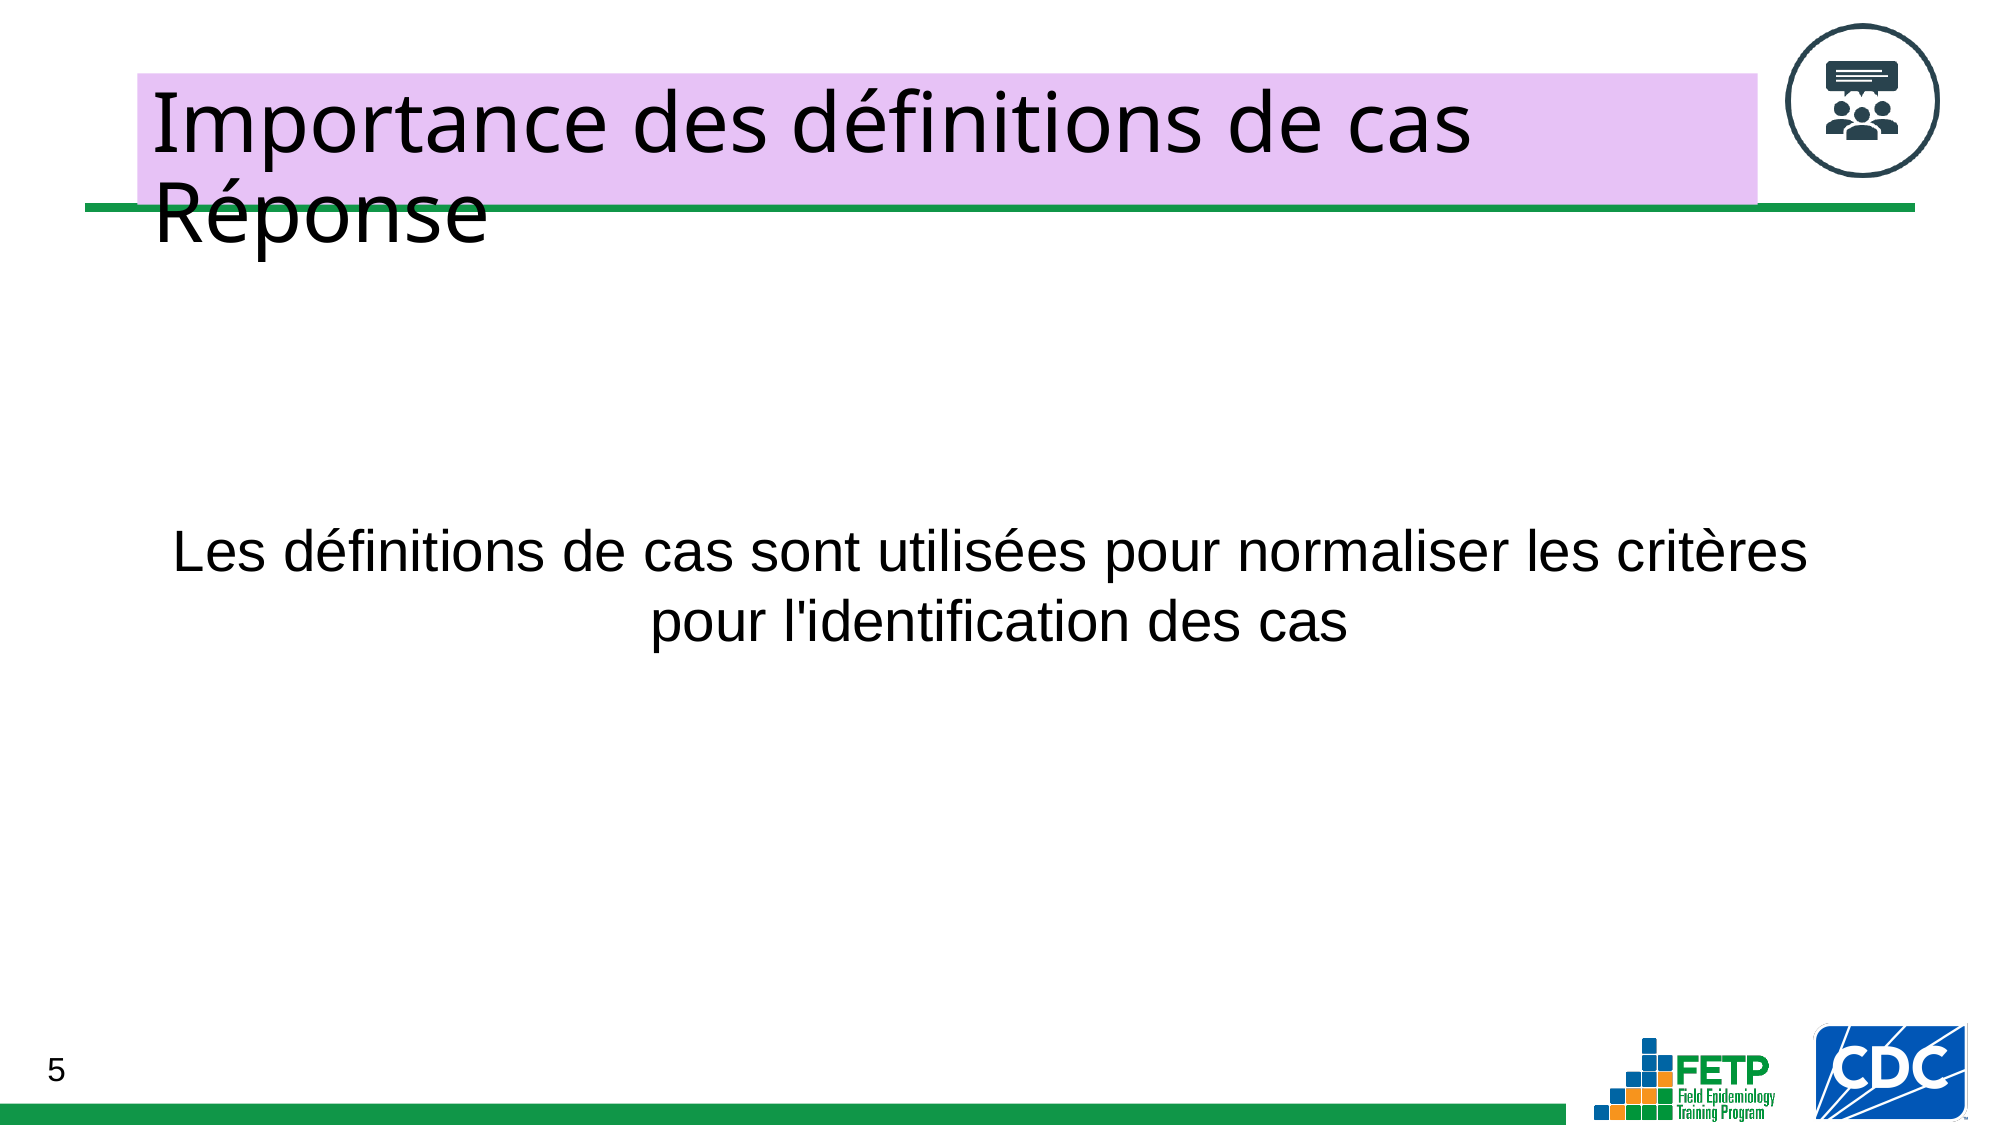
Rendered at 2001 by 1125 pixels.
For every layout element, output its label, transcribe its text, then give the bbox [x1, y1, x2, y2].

picture [1594, 1038, 1775, 1122]
picture [1813, 1023, 1968, 1122]
list Les définitions de cas sont utilisées pour normaliser les critères pour l'identification des cas [137, 242, 1863, 1004]
picture [1785, 23, 1940, 178]
title Importance des définitions de cas Réponse [137, 73, 1758, 205]
